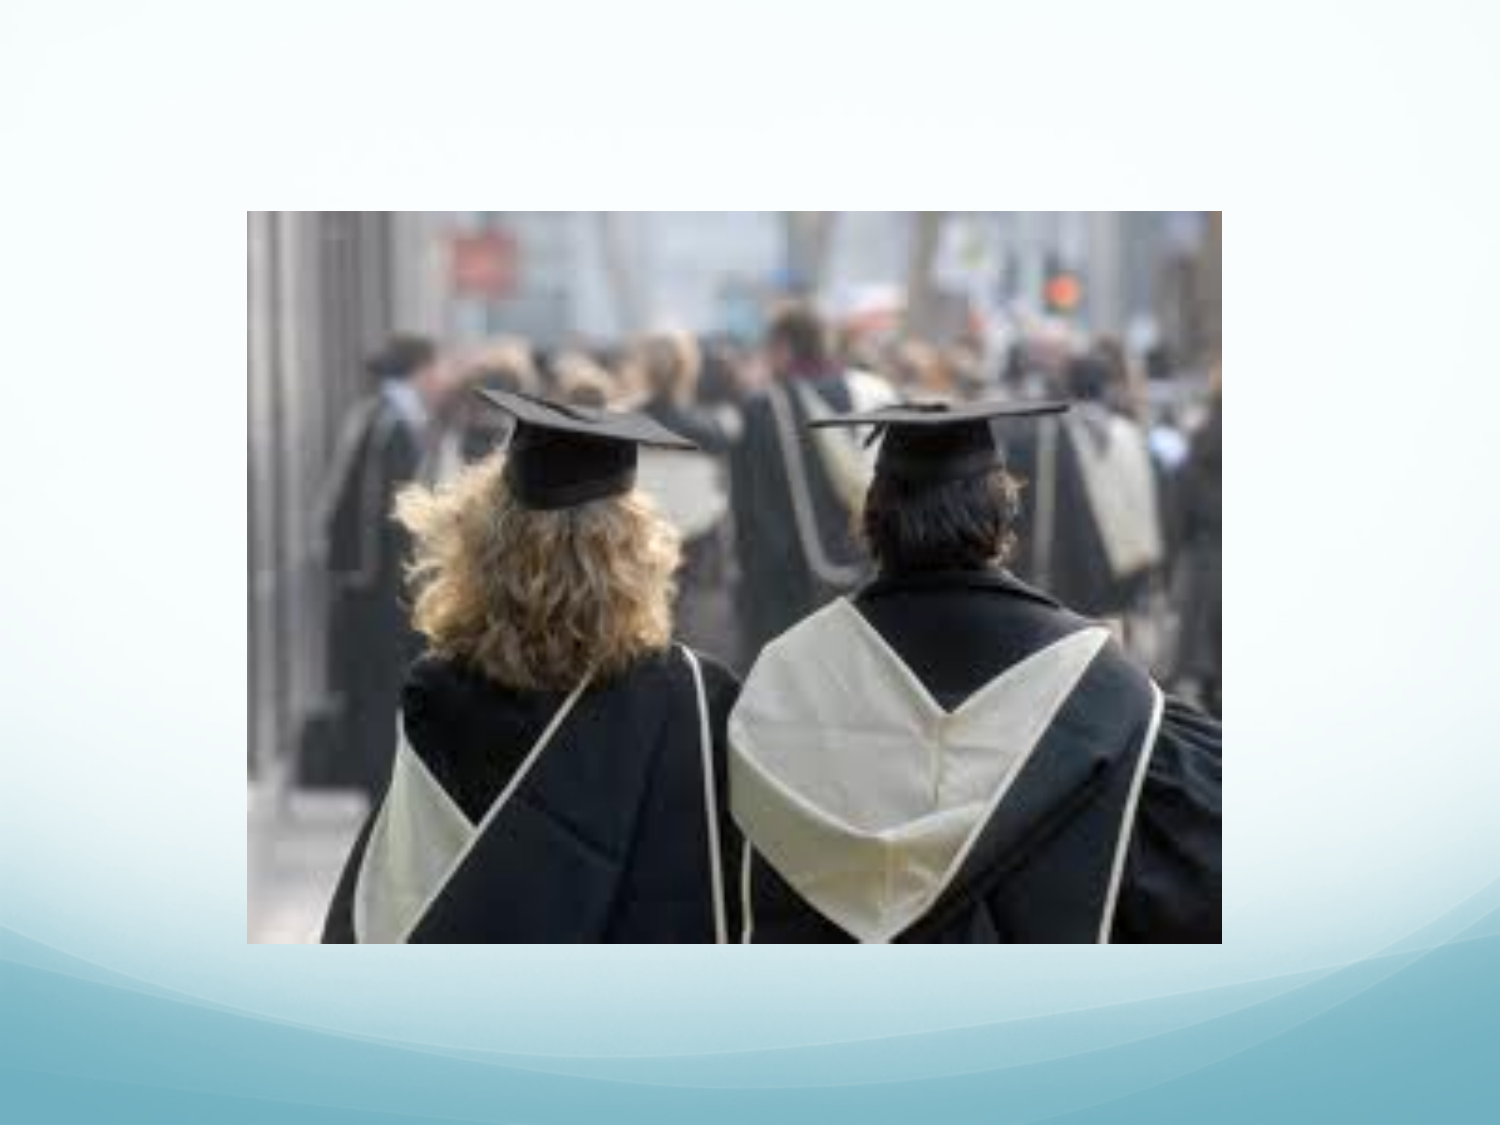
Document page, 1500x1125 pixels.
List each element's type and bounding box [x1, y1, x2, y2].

picture [247, 210, 1222, 945]
